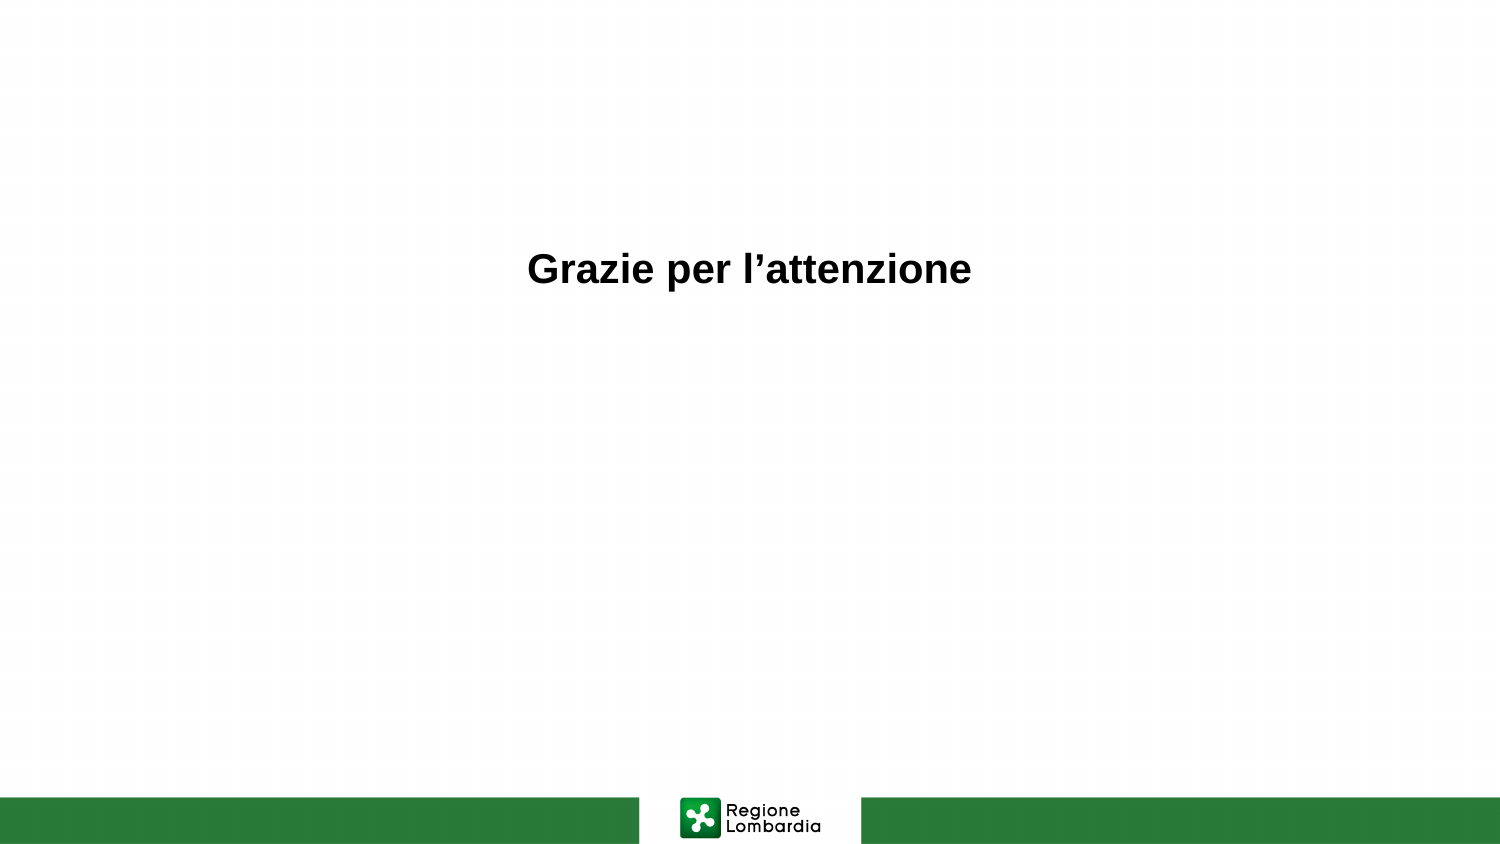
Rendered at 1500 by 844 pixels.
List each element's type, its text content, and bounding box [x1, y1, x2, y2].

subtitle Grazie per l’attenzione [40, 70, 1483, 726]
picture [0, 0, 1500, 844]
text_box [136, 202, 1411, 283]
